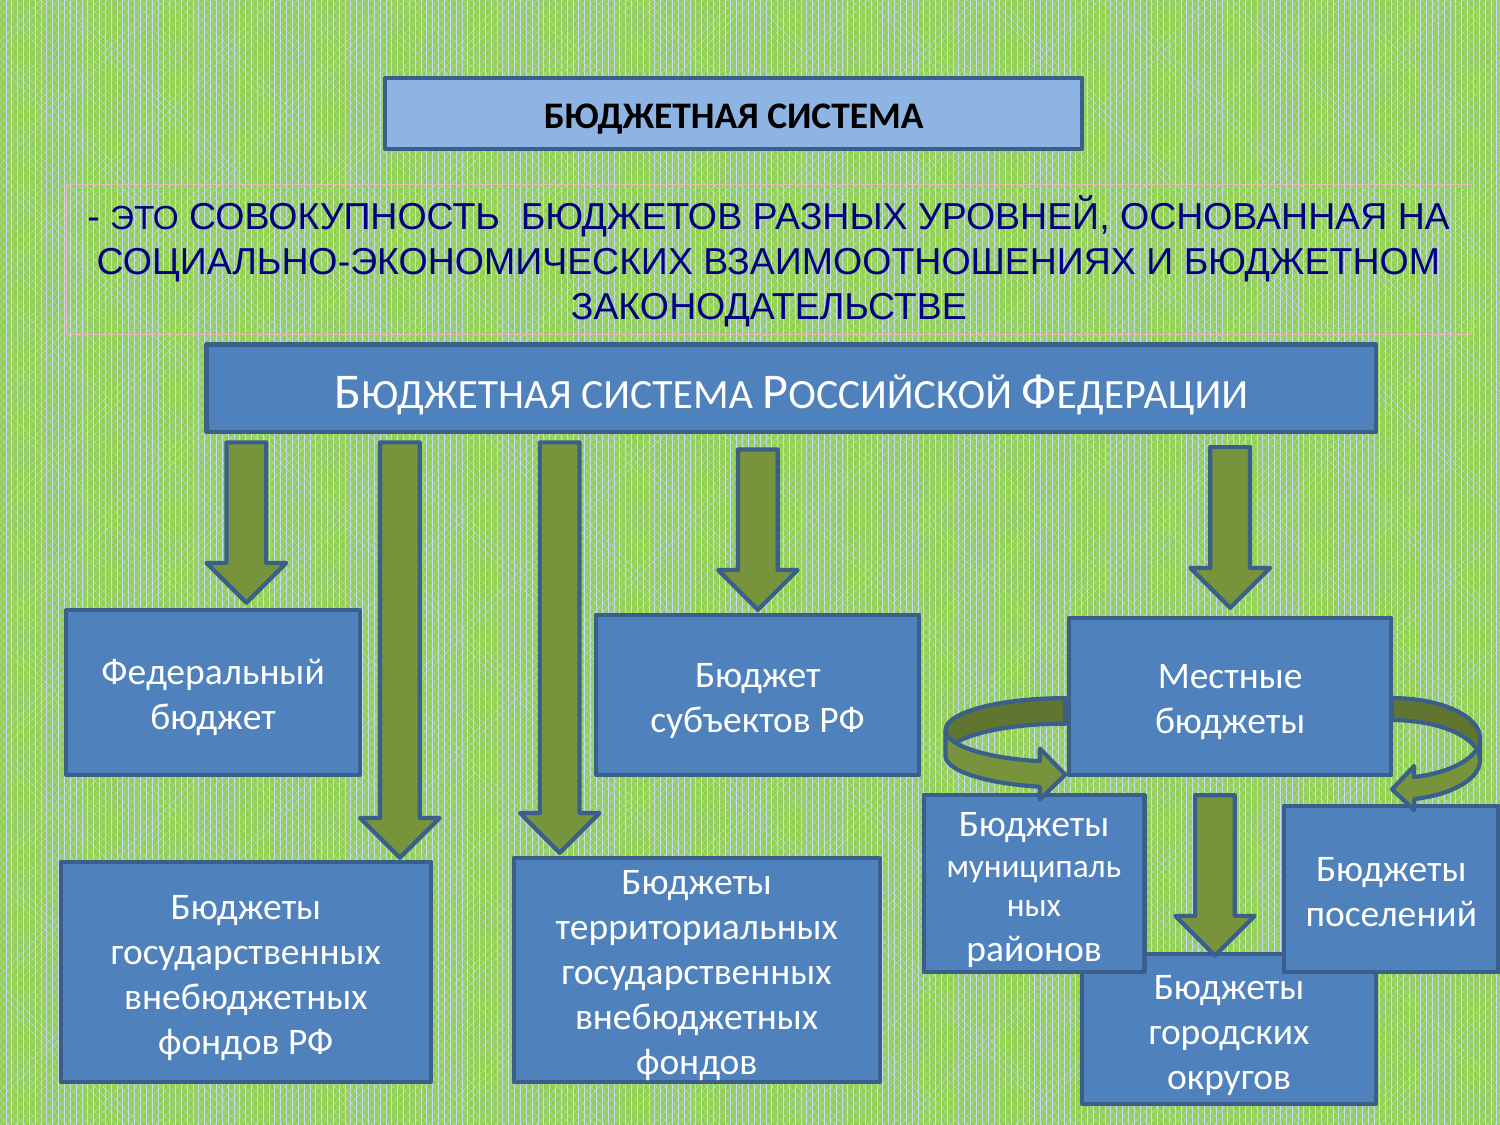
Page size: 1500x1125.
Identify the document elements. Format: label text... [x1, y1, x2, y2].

text_box Бюджет субъектов РФ [594, 613, 921, 777]
text_box Местные бюджеты [1067, 616, 1393, 777]
text_box [1173, 793, 1257, 958]
text_box [943, 696, 1068, 802]
text_box Федеральный бюджет [64, 608, 362, 777]
text_box БЮДЖЕТНАЯ СИСТЕМА [383, 76, 1084, 151]
text_box [358, 440, 442, 860]
text_box Бюджеты городских округов [1080, 952, 1378, 1106]
text_box Бюджеты поселений [1282, 804, 1500, 974]
text_box [1390, 695, 1483, 812]
text_box - ЭТО СОВОКУПНОСТЬ БЮДЖЕТОВ РАЗНЫХ УРОВНЕЙ, ОСНОВАННАЯ НА СОЦИАЛЬНО-ЭКОНОМИЧЕСКИХ ВЗАИМООТНОШЕНИЯХ И БЮДЖЕТНОМ ЗАКОНОДАТЕЛЬСТВЕ [66, 184, 1472, 335]
text_box [716, 447, 800, 612]
text_box [204, 440, 289, 605]
text_box Бюджеты муниципальных районов [922, 793, 1147, 974]
text_box [518, 440, 602, 855]
text_box Бюджеты территориальных государственных внебюджетных фондов [512, 856, 882, 1084]
text_box Бюджеты государственных внебюджетных фондов РФ [59, 860, 433, 1084]
text_box БЮДЖЕТНАЯ СИСТЕМА РОССИЙСКОЙ ФЕДЕРАЦИИ [204, 342, 1378, 434]
text_box [1188, 445, 1272, 610]
